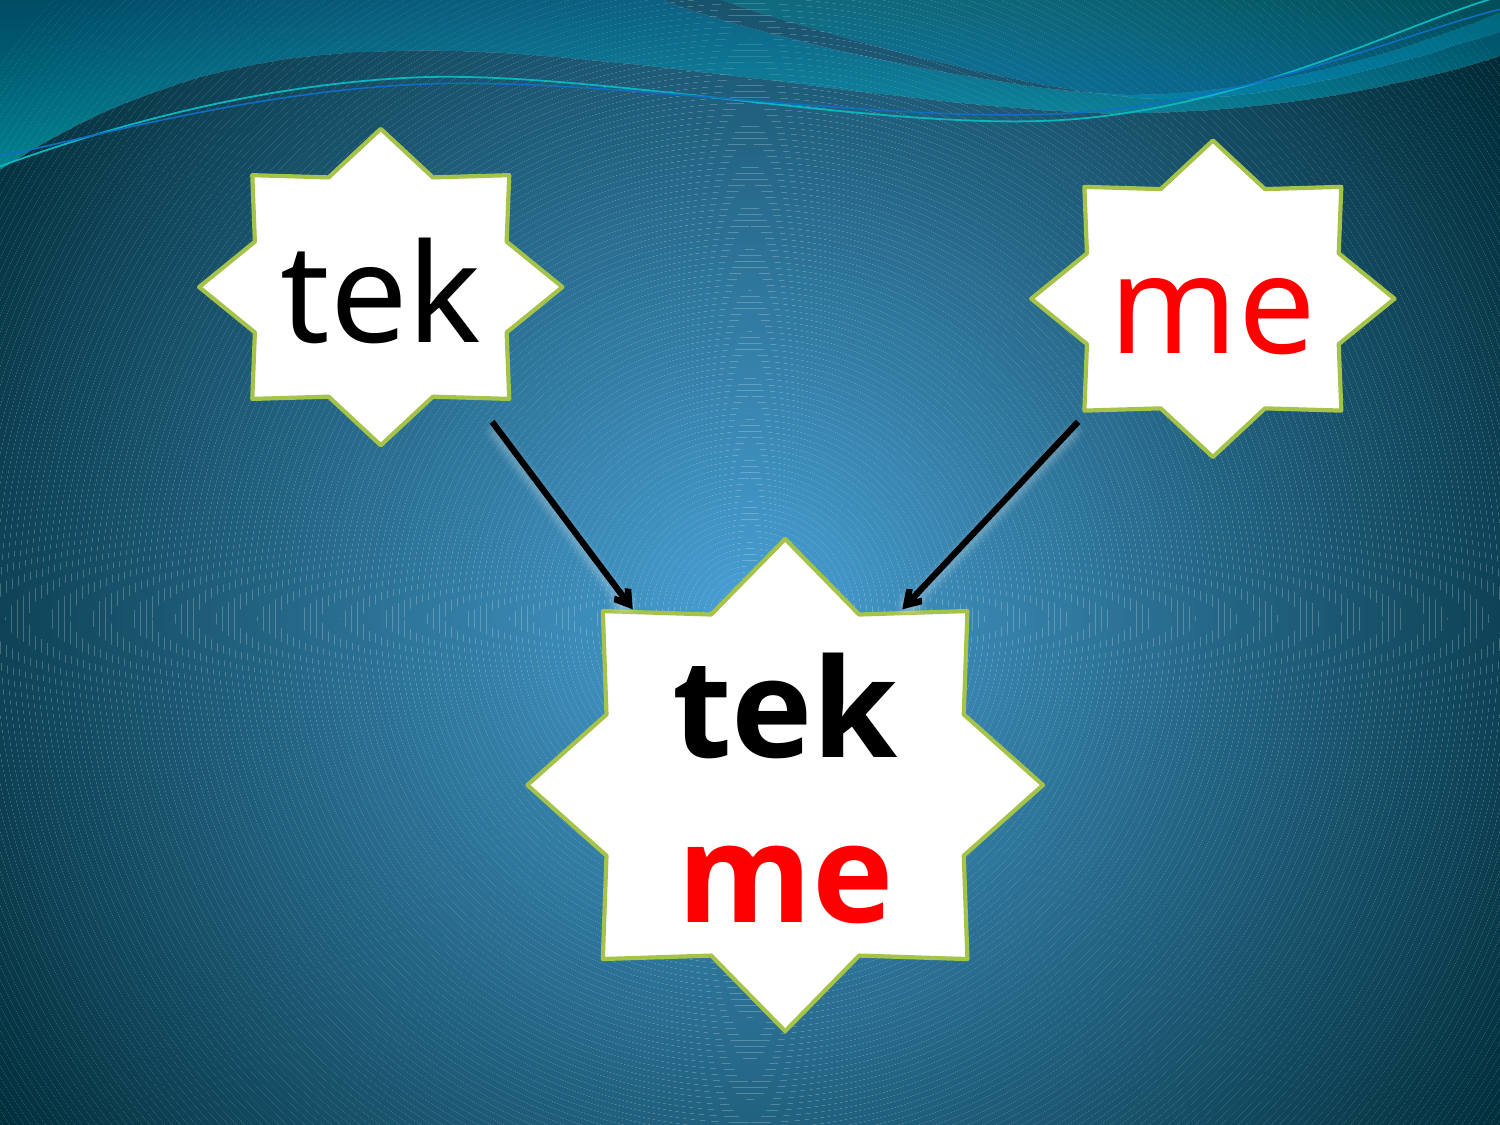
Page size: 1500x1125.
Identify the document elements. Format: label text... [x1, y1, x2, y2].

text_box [896, 427, 1085, 604]
text_box ta [610, 609, 636, 617]
text_box tekme [525, 536, 1046, 1034]
text_box ta [893, 611, 970, 618]
text_box me [1029, 139, 1397, 459]
text_box tek [197, 127, 565, 447]
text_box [468, 445, 657, 587]
